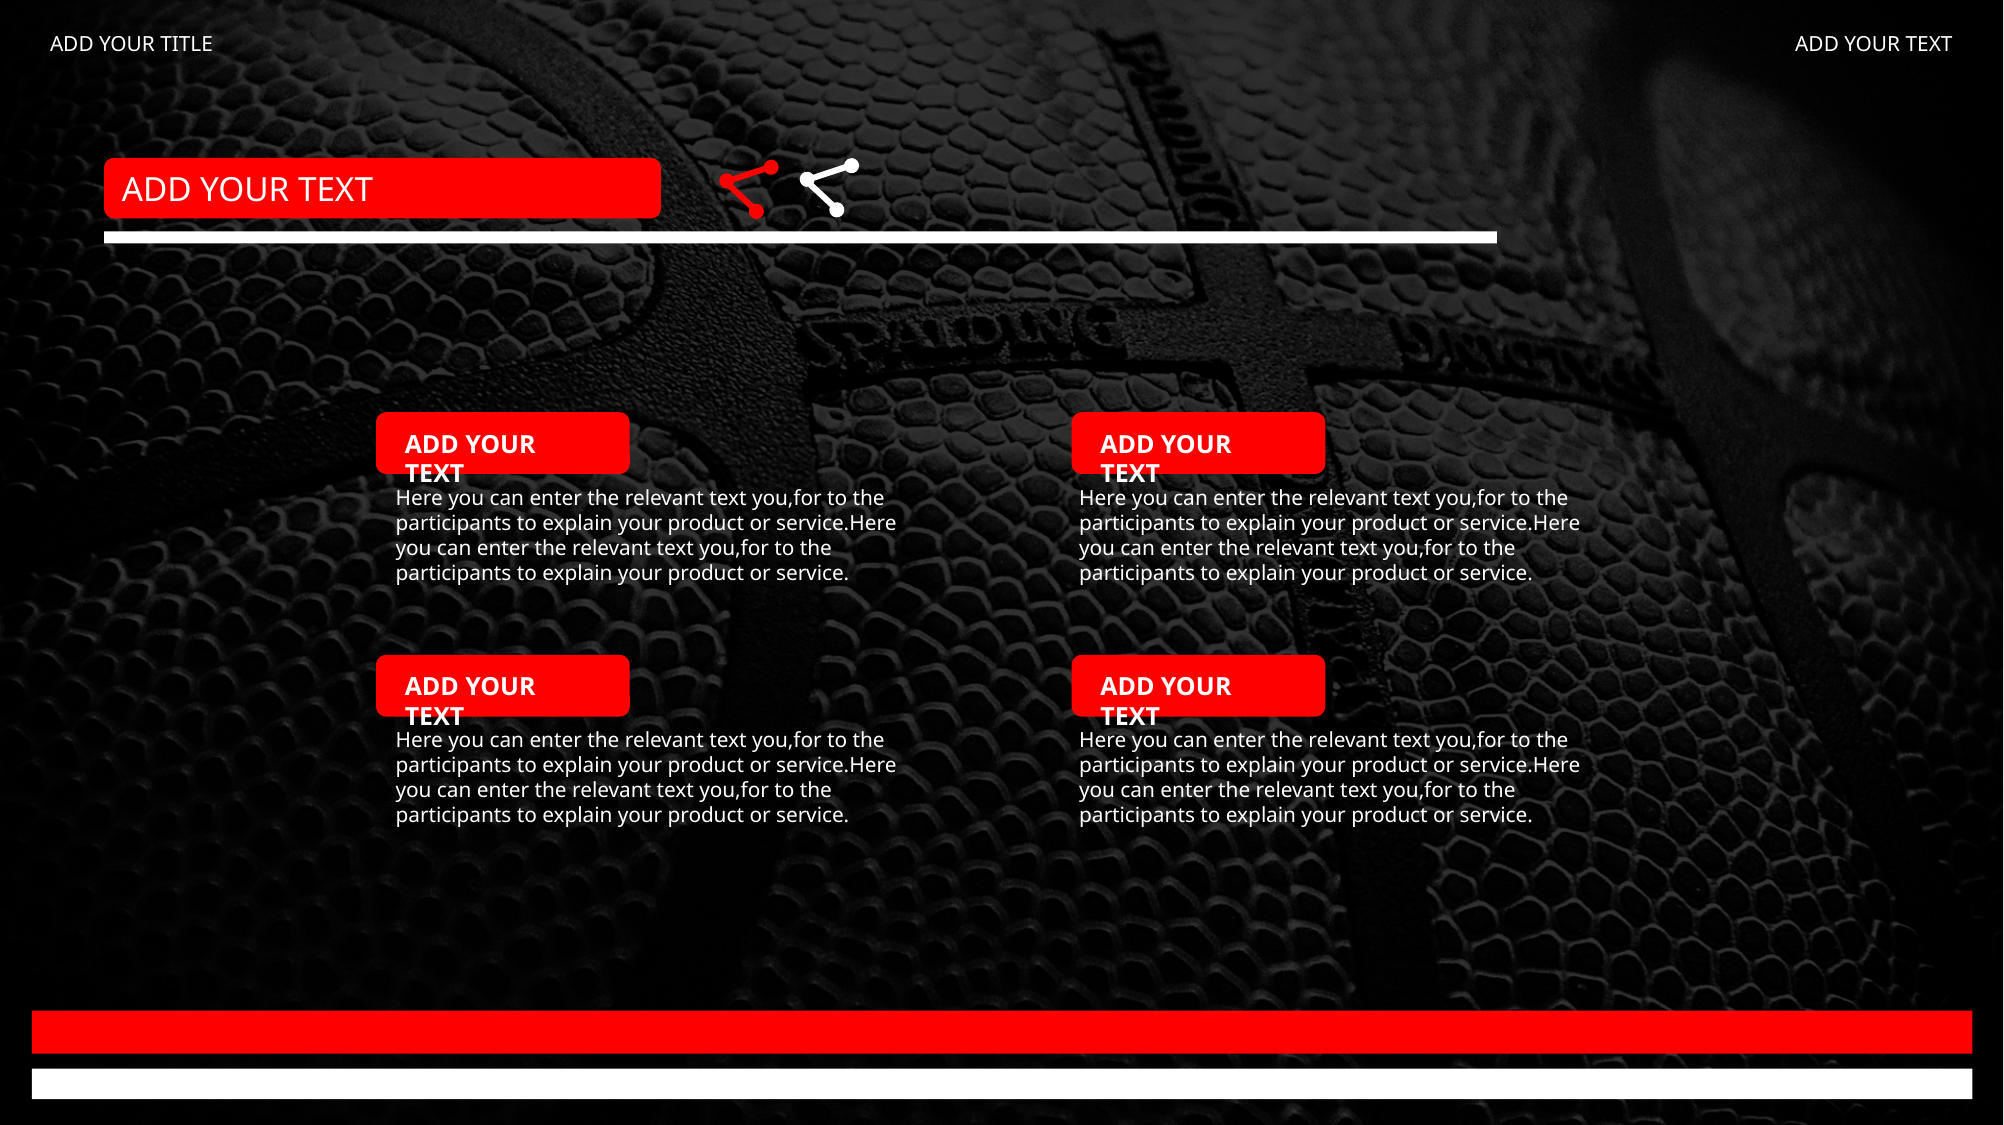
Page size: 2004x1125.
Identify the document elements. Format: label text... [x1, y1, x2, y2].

text_box ADD YOUR TEXT [376, 412, 630, 471]
text_box ADD YOUR TITLE [35, 23, 228, 64]
text_box ADD YOUR TEXT [1071, 654, 1326, 713]
text_box [104, 231, 1497, 244]
text_box ADD YOUR TEXT [1780, 23, 1968, 64]
text_box Here you can enter the relevant text you,for to the participants to explain your product or service.Here you can enter the relevant text you,for to the participants to explain your product or service. [1053, 713, 1636, 840]
text_box ADD YOUR TEXT [104, 157, 661, 219]
text_box Here you can enter the relevant text you,for to the participants to explain your product or service.Here you can enter the relevant text you,for to the participants to explain your product or service. [369, 471, 953, 598]
text_box [31, 1068, 1973, 1100]
text_box Here you can enter the relevant text you,for to the participants to explain your product or service.Here you can enter the relevant text you,for to the participants to explain your product or service. [369, 713, 953, 840]
text_box [31, 1010, 1973, 1054]
text_box ADD YOUR TEXT [376, 654, 630, 713]
text_box ADD YOUR TEXT [1071, 412, 1326, 471]
text_box [719, 159, 779, 219]
text_box Here you can enter the relevant text you,for to the participants to explain your product or service.Here you can enter the relevant text you,for to the participants to explain your product or service. [1053, 471, 1636, 598]
picture [0, 0, 2004, 1125]
text_box [799, 158, 860, 218]
